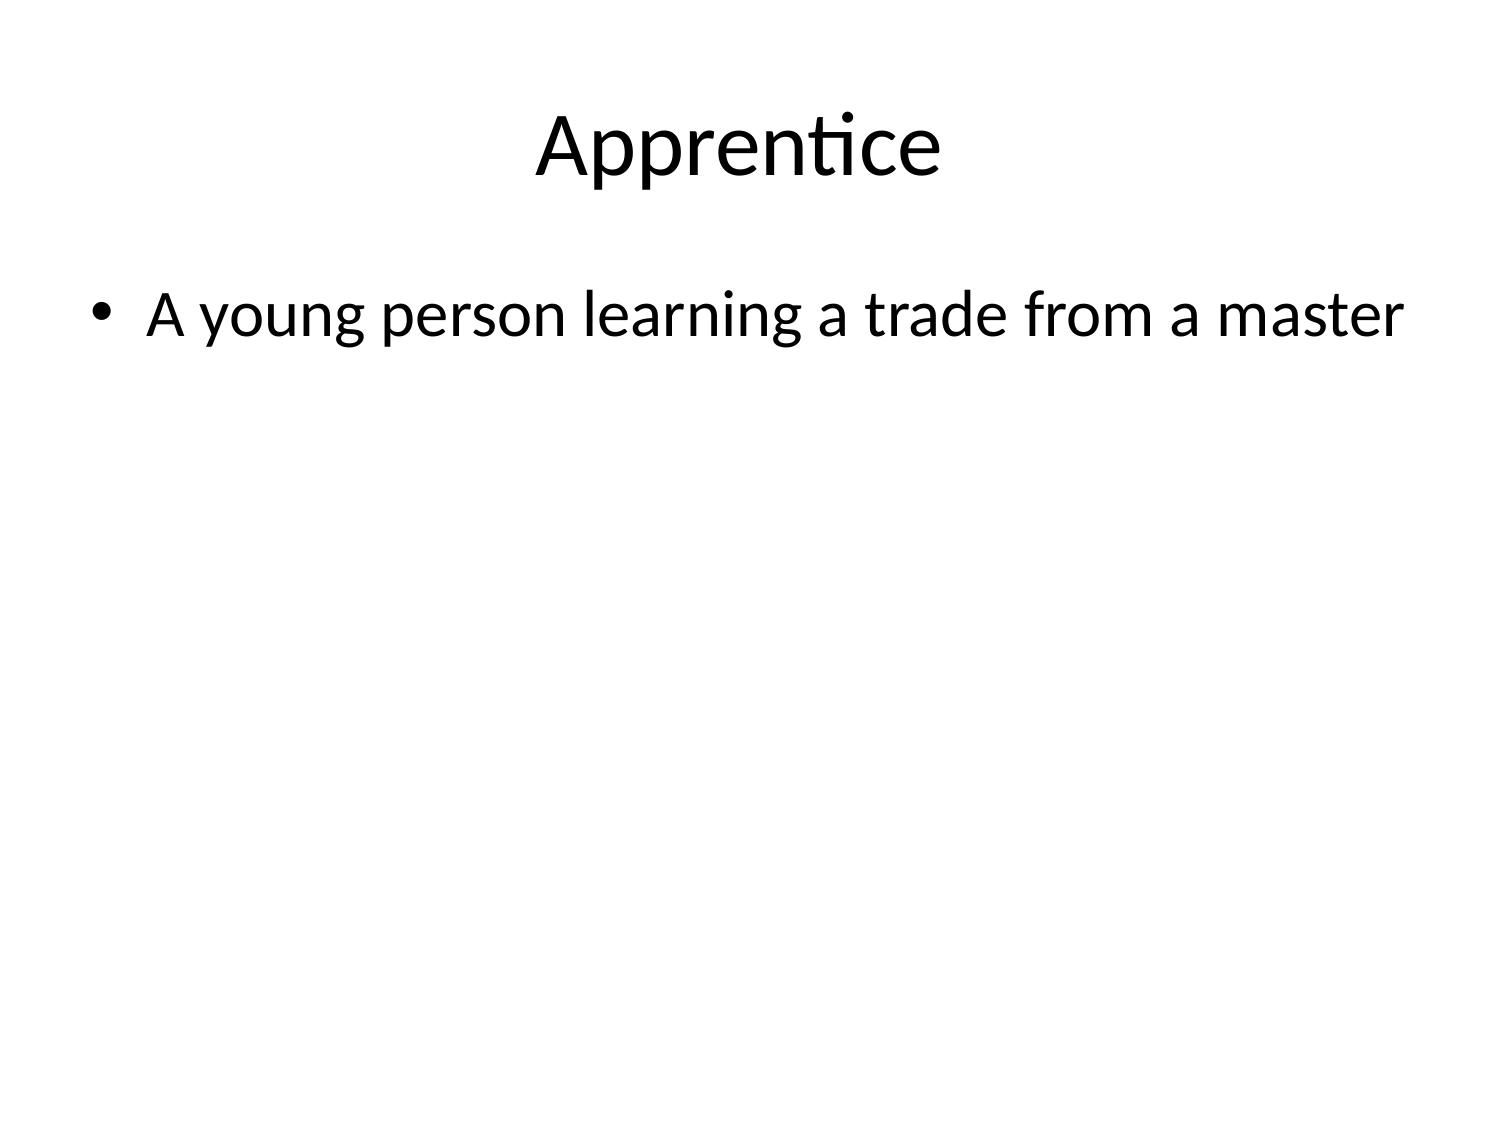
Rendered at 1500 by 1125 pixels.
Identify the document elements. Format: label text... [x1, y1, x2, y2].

title Apprentice [75, 45, 1425, 233]
list A young person learning a trade from a master [75, 262, 1425, 1005]
